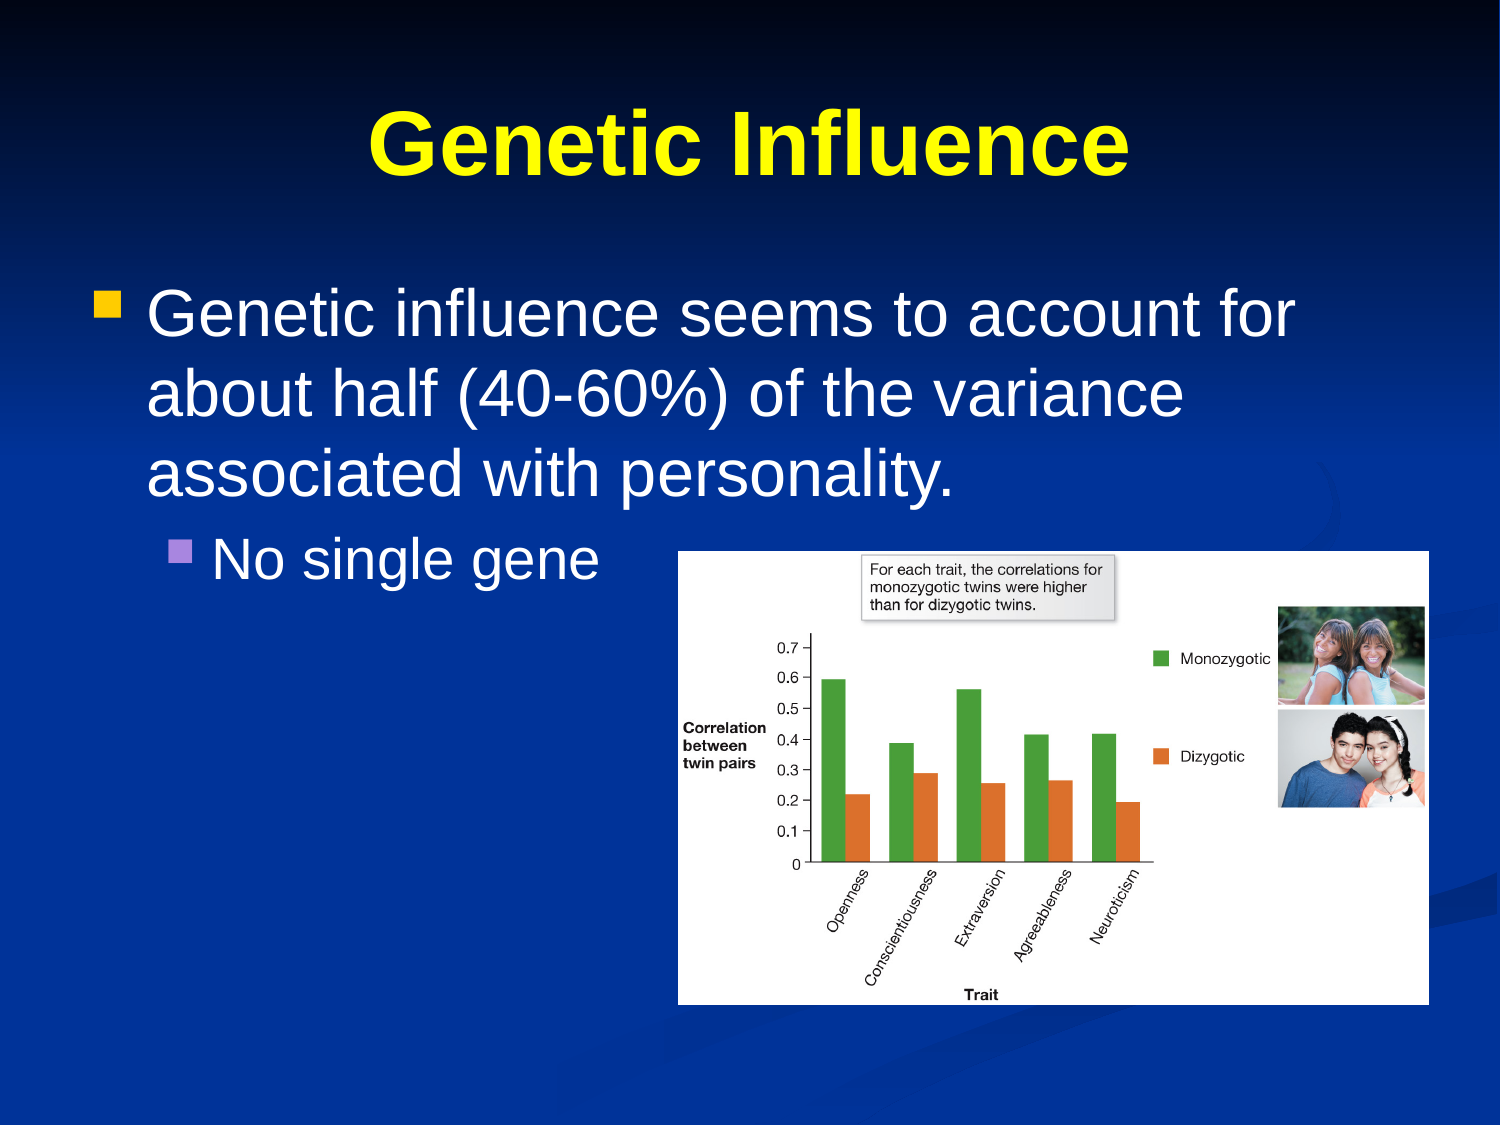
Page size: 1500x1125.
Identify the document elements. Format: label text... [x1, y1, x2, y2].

picture [678, 551, 1429, 1006]
list Genetic influence seems to account for about half (40-60%) of the variance associated with personality. No single gene [75, 262, 1425, 1005]
title Genetic Influence [75, 45, 1425, 233]
